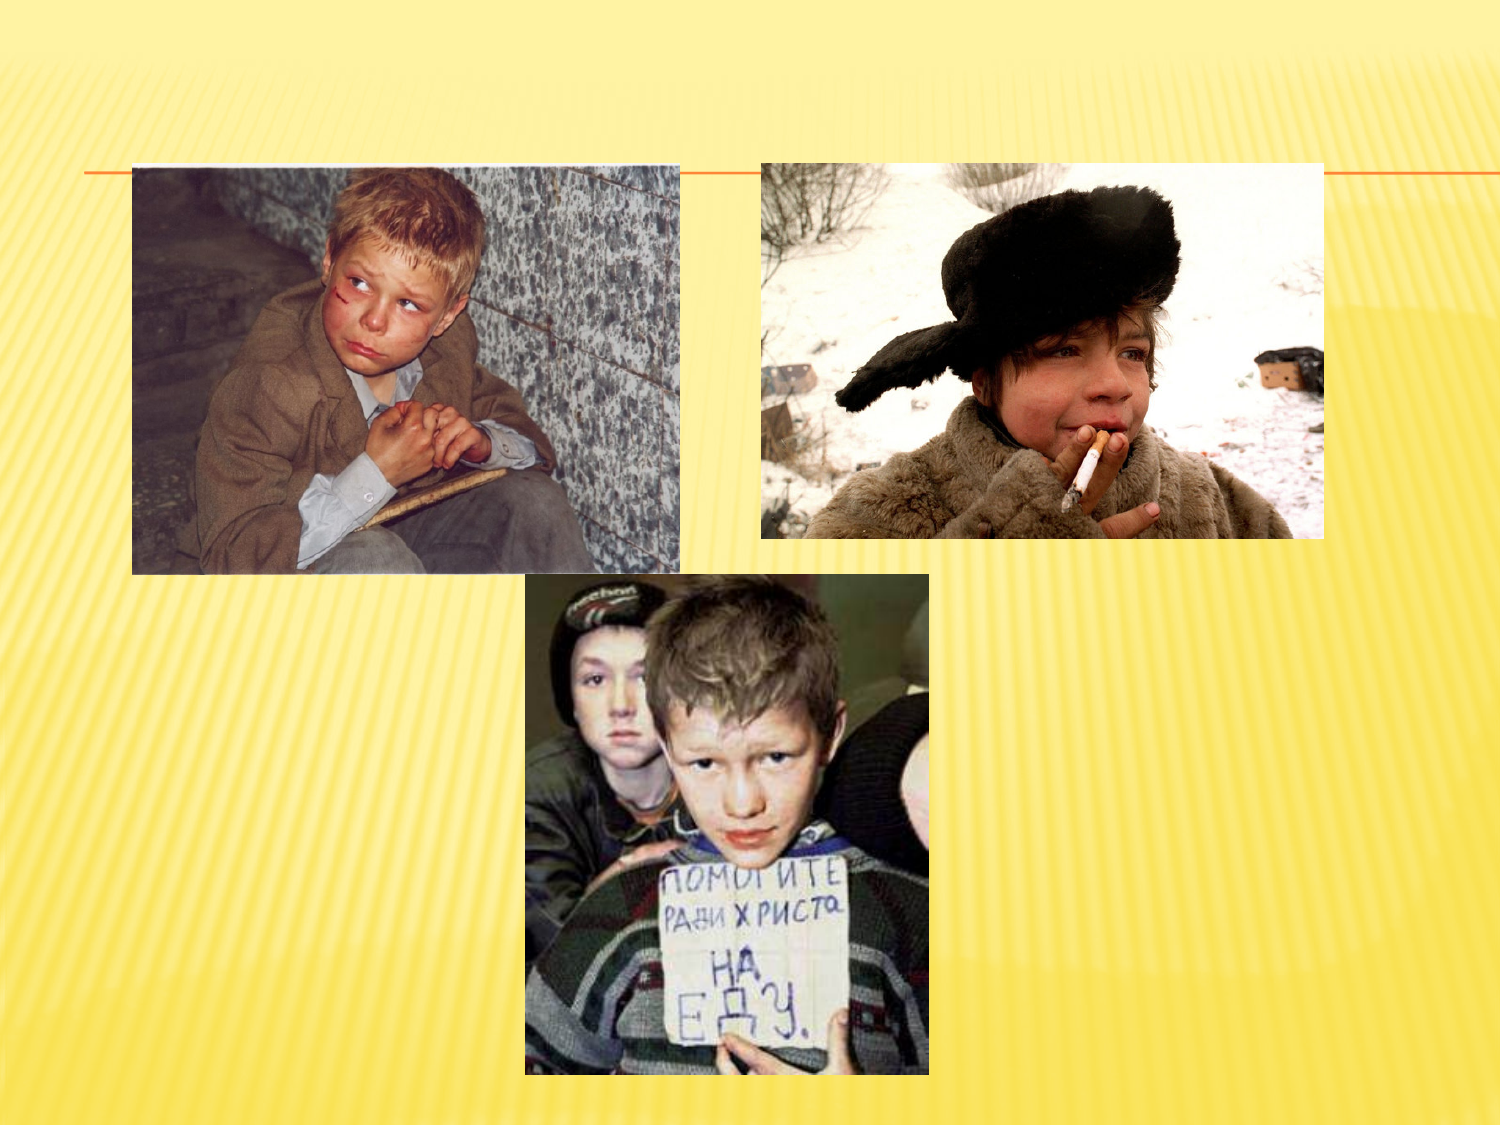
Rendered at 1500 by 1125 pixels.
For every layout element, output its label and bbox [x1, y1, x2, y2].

picture [761, 163, 1325, 540]
picture [132, 163, 929, 1075]
